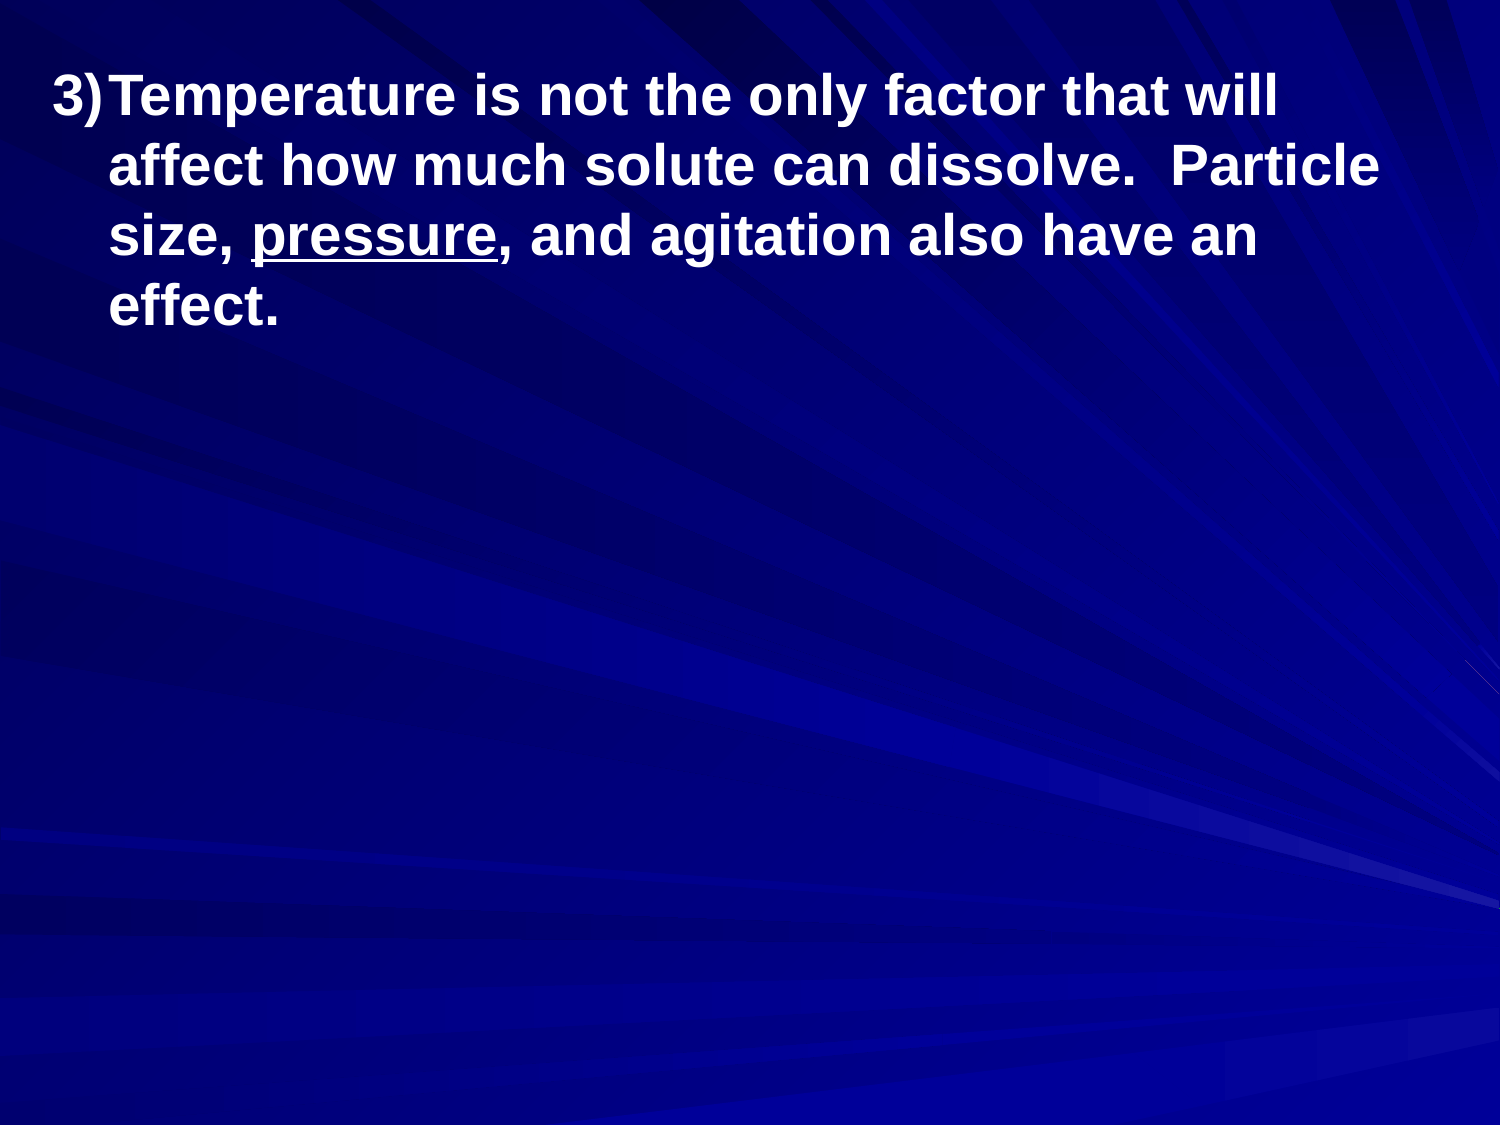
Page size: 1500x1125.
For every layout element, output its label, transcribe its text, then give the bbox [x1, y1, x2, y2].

text_box Temperature is not the only factor that will affect how much solute can dissolve. Particle size, pressure, and agitation also have an effect. [37, 49, 1450, 345]
